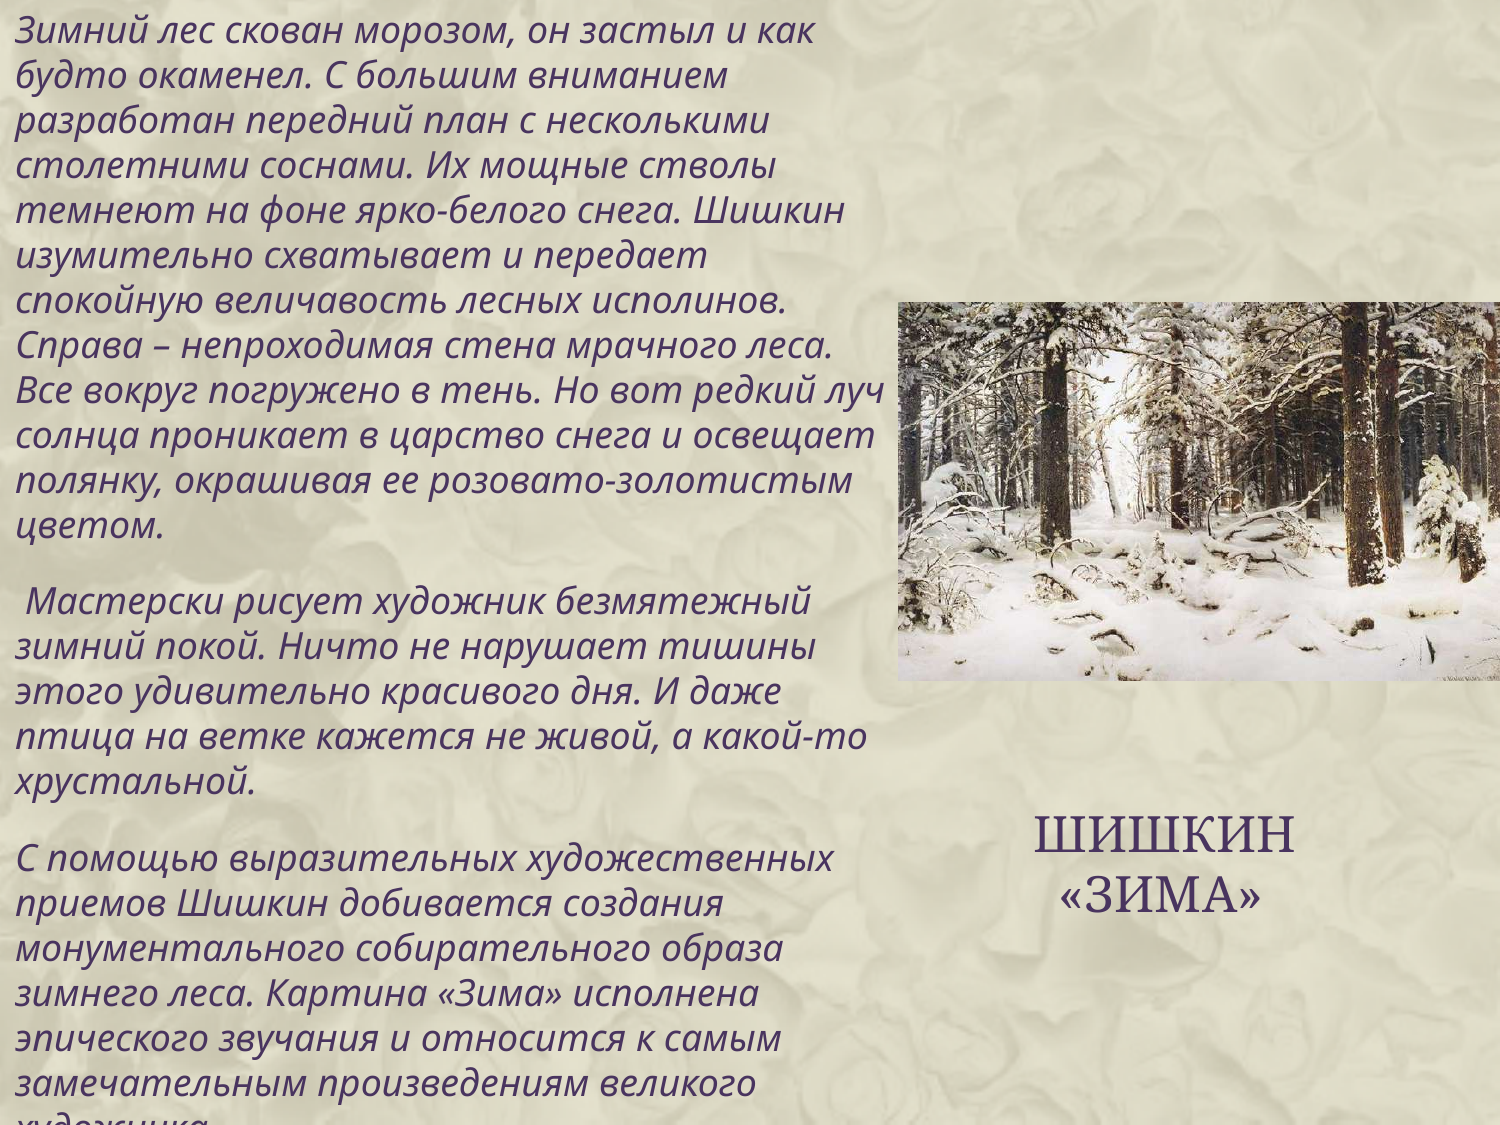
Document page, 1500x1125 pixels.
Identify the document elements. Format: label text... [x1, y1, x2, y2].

title Шишкин «Зима» [927, 739, 1424, 931]
list Зимний лес скован морозом, он застыл и как будто окаменел. С большим вниманием разработан передний план с несколькими столетними соснами. Их мощные стволы темнеют на фоне ярко-белого снега. Шишкин изумительно схватывает и передает спокойную величавость лесных исполинов. Справа – непроходимая стена мрачного леса. Все вокруг погружено в тень. Но вот редкий луч солнца проникает в царство снега и освещает полянку, окрашивая ее розовато-золотистым цветом. Мастерски рисует художник безмятежный зимний покой. Ничто не нарушает тишины этого удивительно красивого дня. И даже птица на ветке кажется не живой, а какой-то хрустальной. С помощью выразительных художественных приемов Шишкин добивается создания монументального собирательного образа зимнего леса. Картина «Зима» исполнена эпического звучания и относится к самым замечательным произведениям великого художника. [0, 0, 910, 1124]
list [898, 302, 1500, 681]
